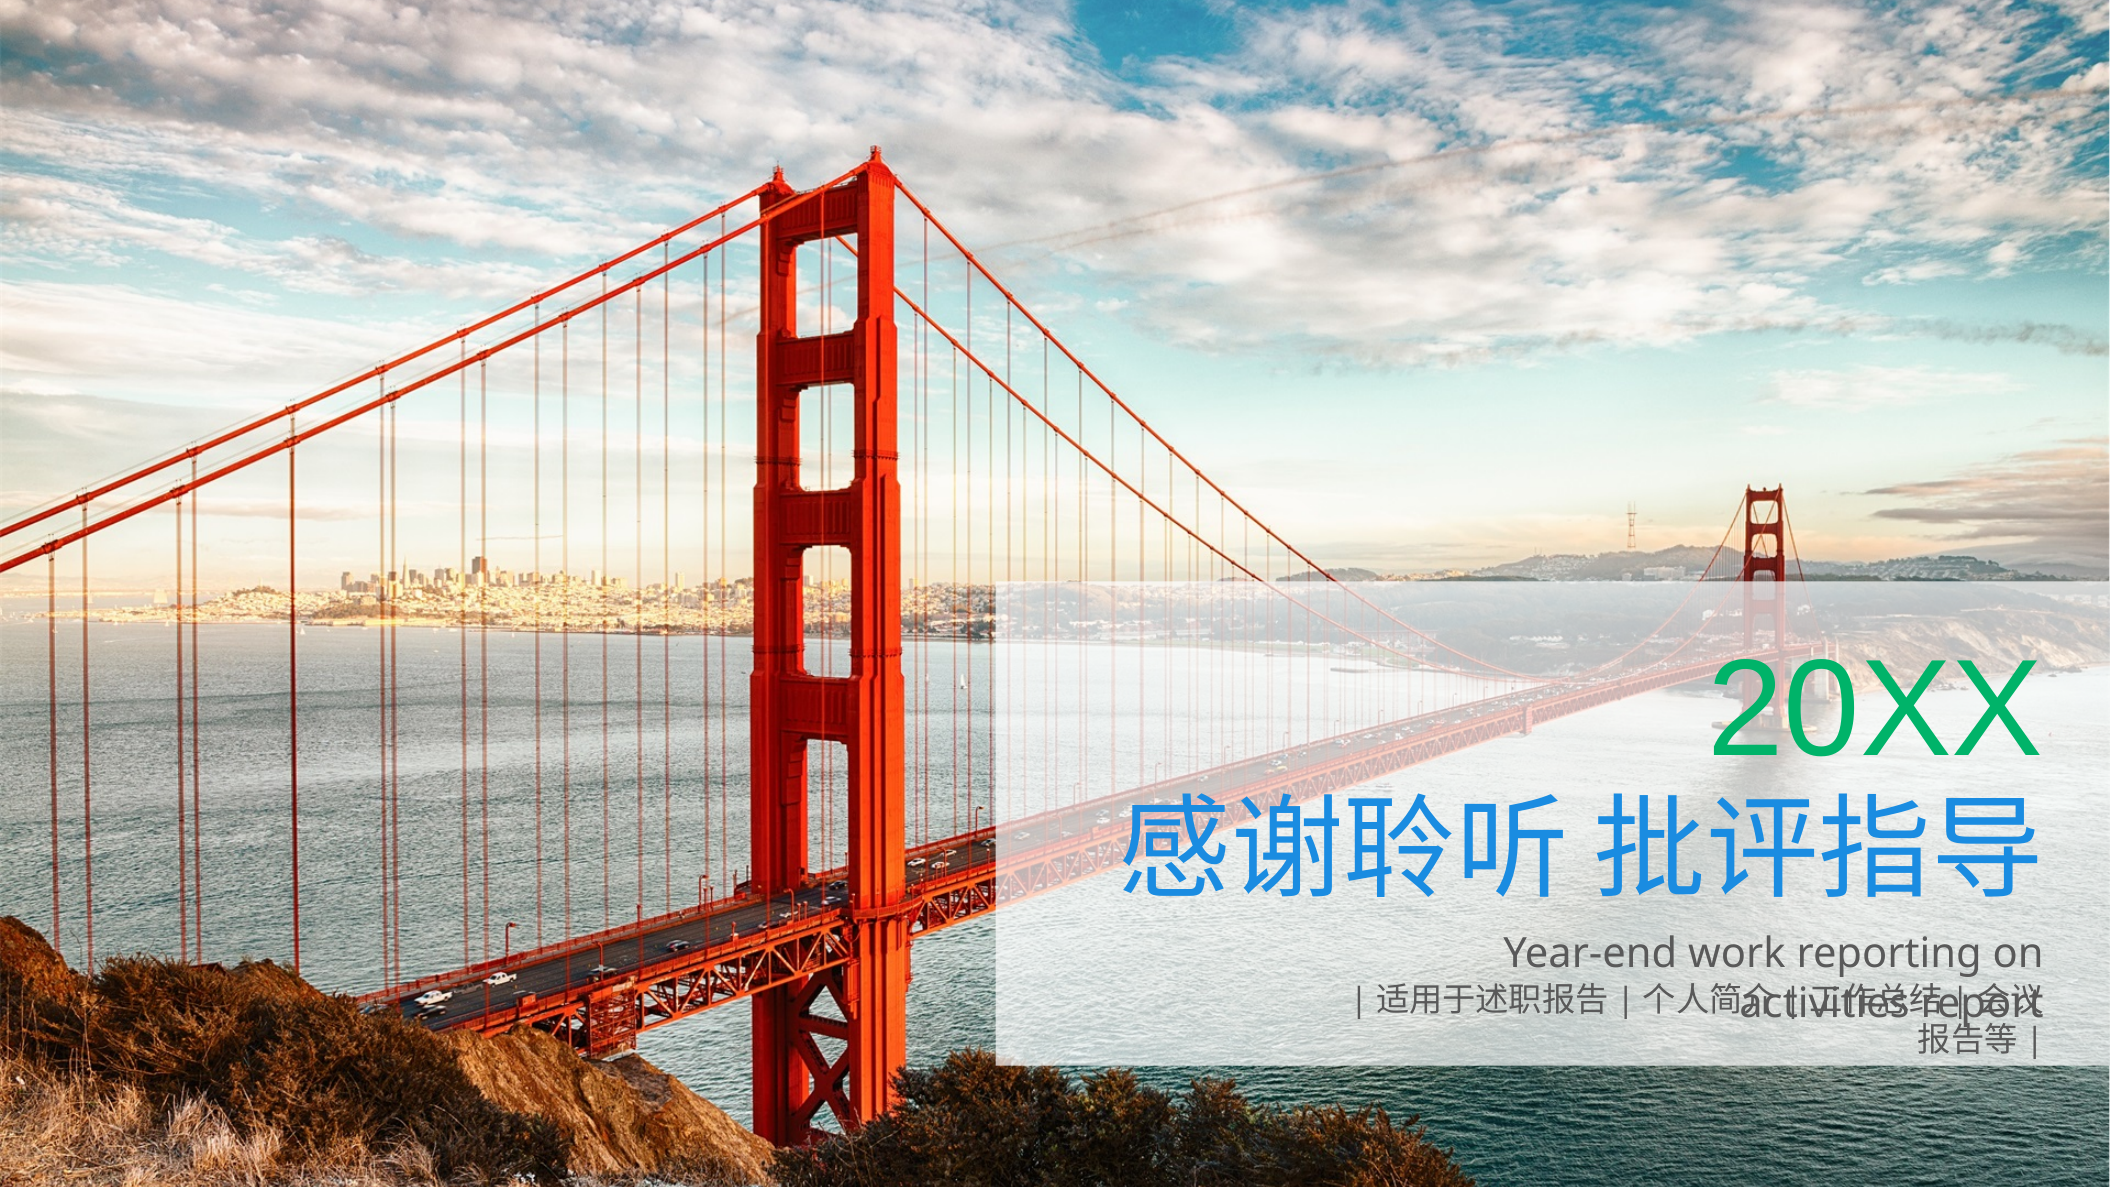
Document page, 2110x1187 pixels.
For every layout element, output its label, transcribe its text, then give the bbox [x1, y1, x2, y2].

text_box |适用于述职报告|个人简介|工作总结|会议报告等| [1308, 970, 2059, 1066]
text_box 感谢聆听 批评指导 [995, 769, 2059, 919]
text_box [995, 580, 2110, 1067]
text_box [0, 0, 2110, 1187]
text_box Year-end work reporting on activities report [1395, 919, 2059, 970]
text_box 20XX [1668, 610, 2059, 769]
